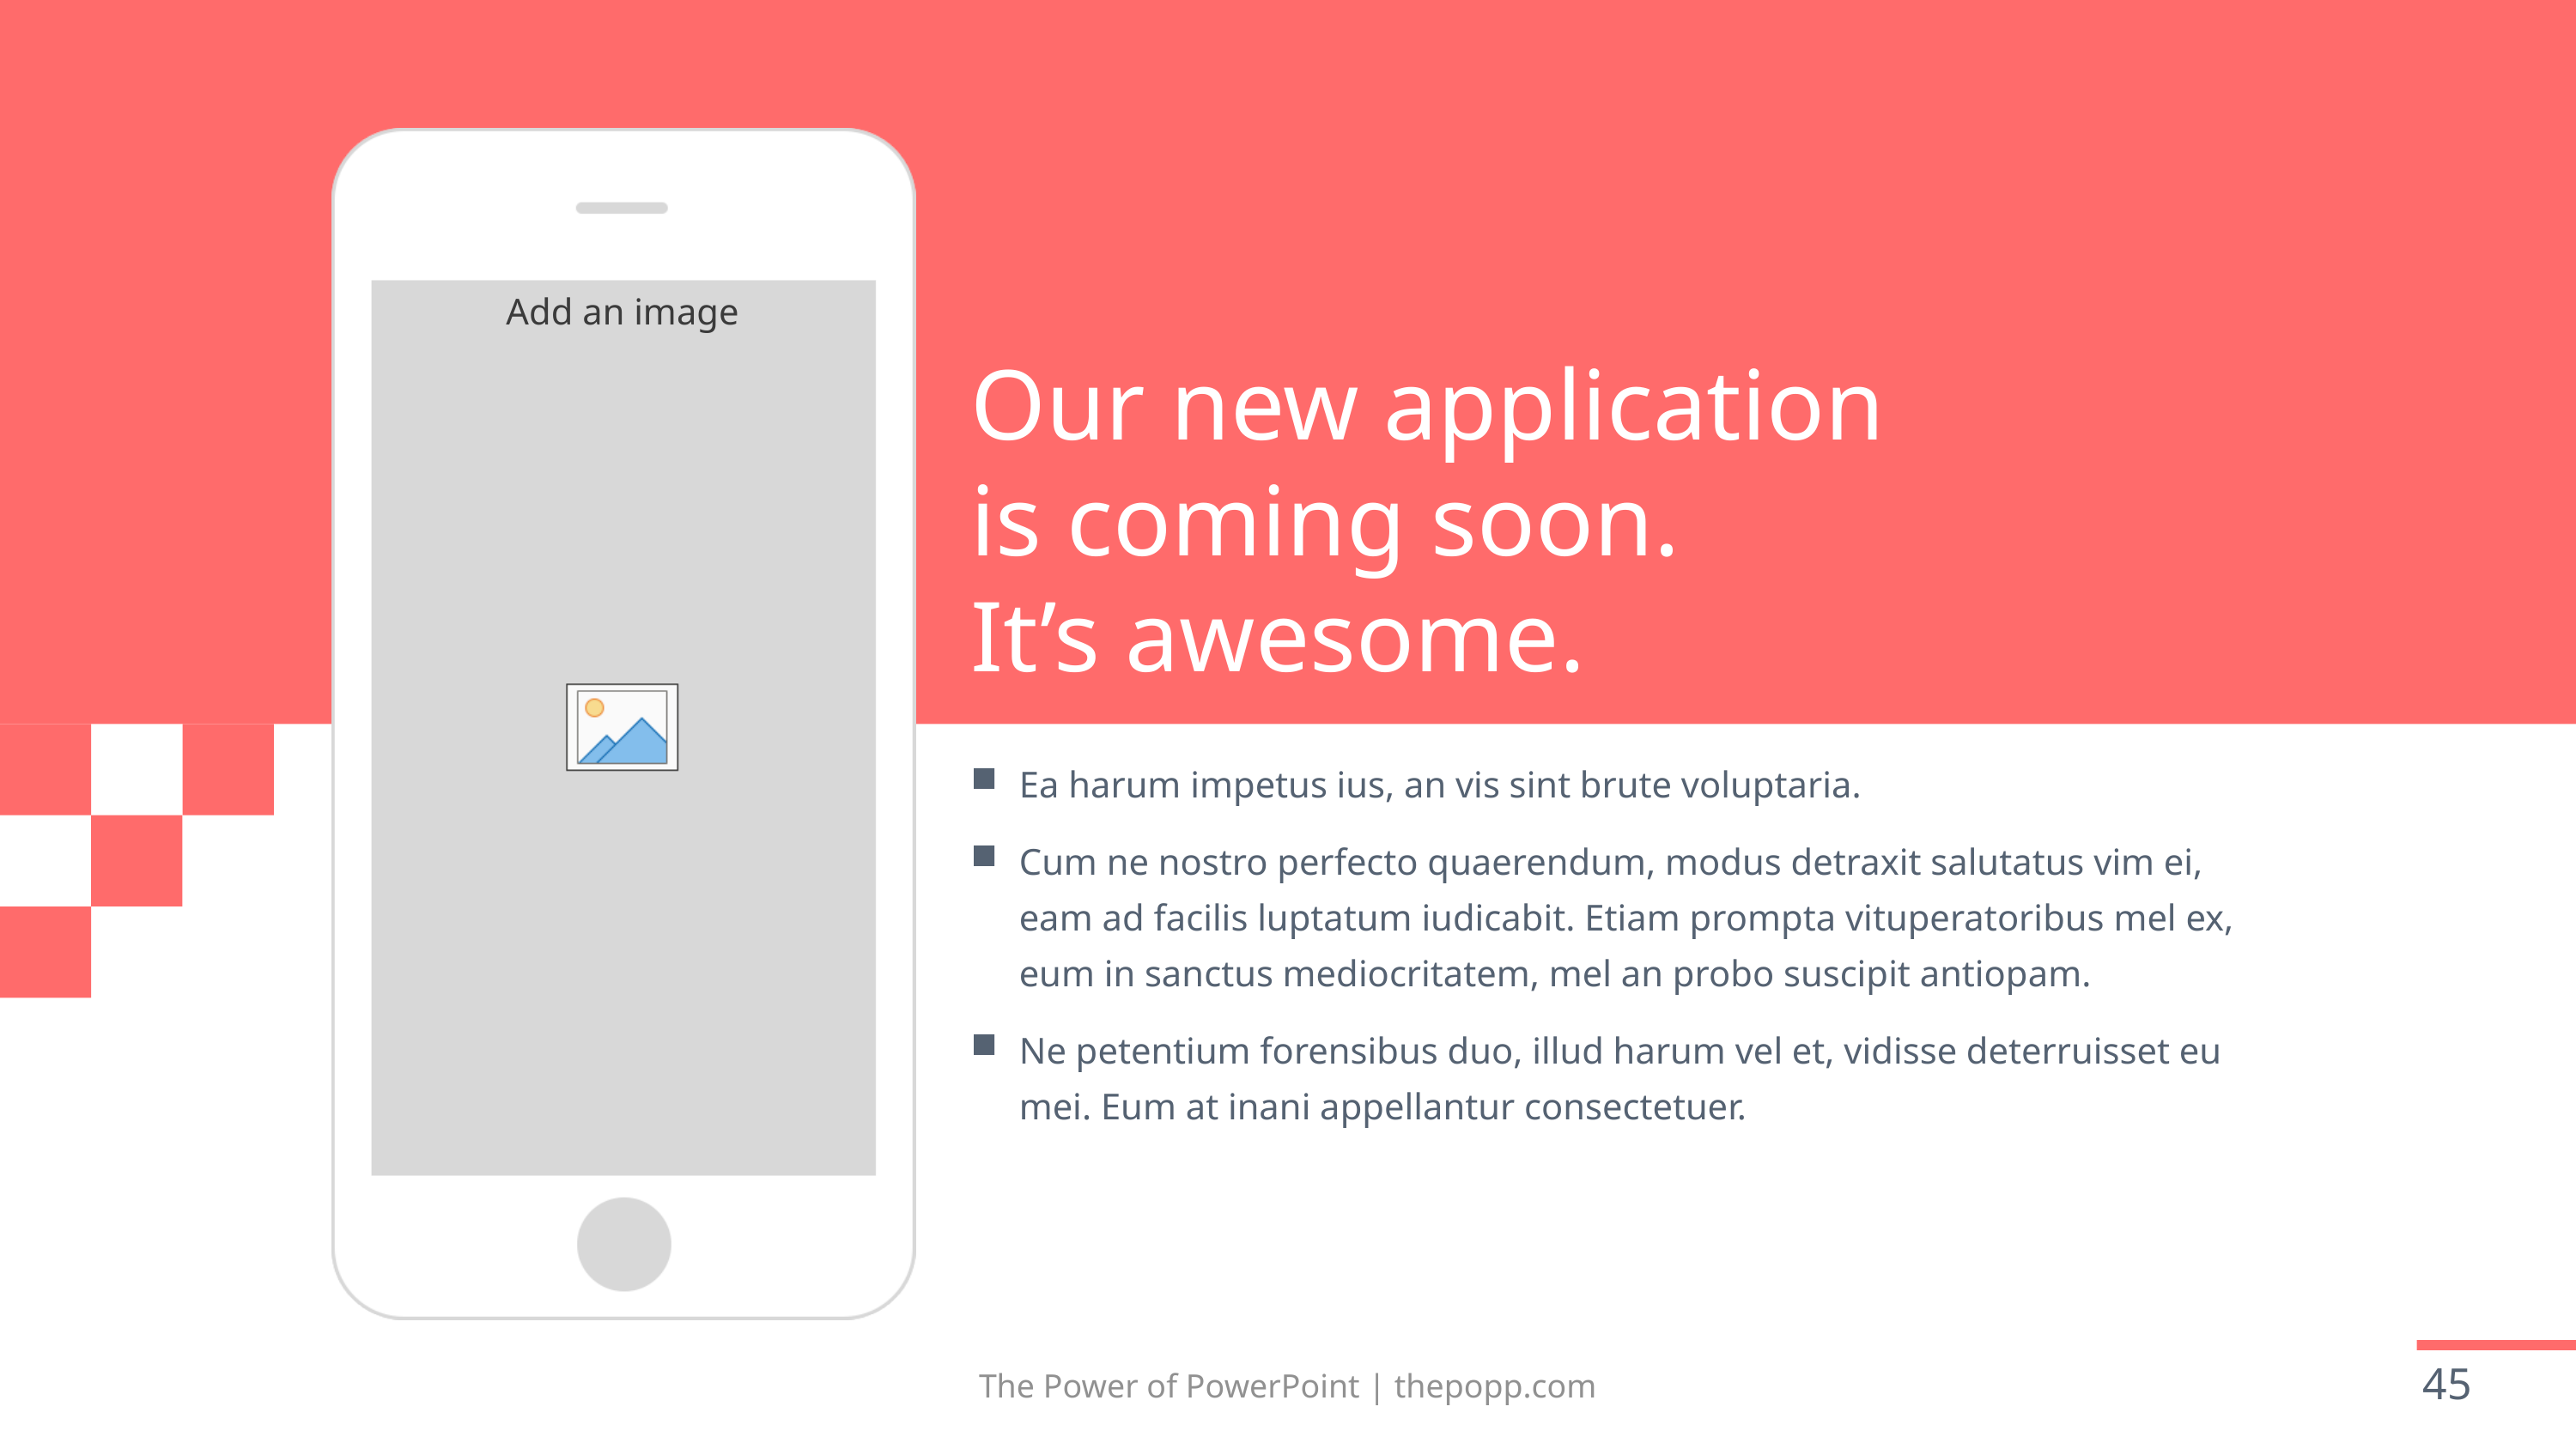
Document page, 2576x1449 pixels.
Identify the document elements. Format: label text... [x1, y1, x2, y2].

list Our new application is coming soon. It’s awesome. [957, 155, 2286, 698]
slide_number 45 [2409, 1351, 2576, 1421]
footer The Power of PowerPoint | thepopp.com [853, 1349, 1723, 1427]
list Ea harum impetus ius, an vis sint brute voluptaria. Cum ne nostro perfecto quaerendum, modus detraxit salutatus vim ei, eam ad facilis luptatum iudicabit. Etiam prompta vituperatoribus mel ex, eum in sanctus mediocritatem, mel an probo suscipit antiopam. Ne petentium forensibus duo, illud harum vel et, vidisse deterruisset eu mei. Eum at inani appellantur consectetuer. [957, 743, 2286, 1173]
picture [331, 128, 916, 1320]
